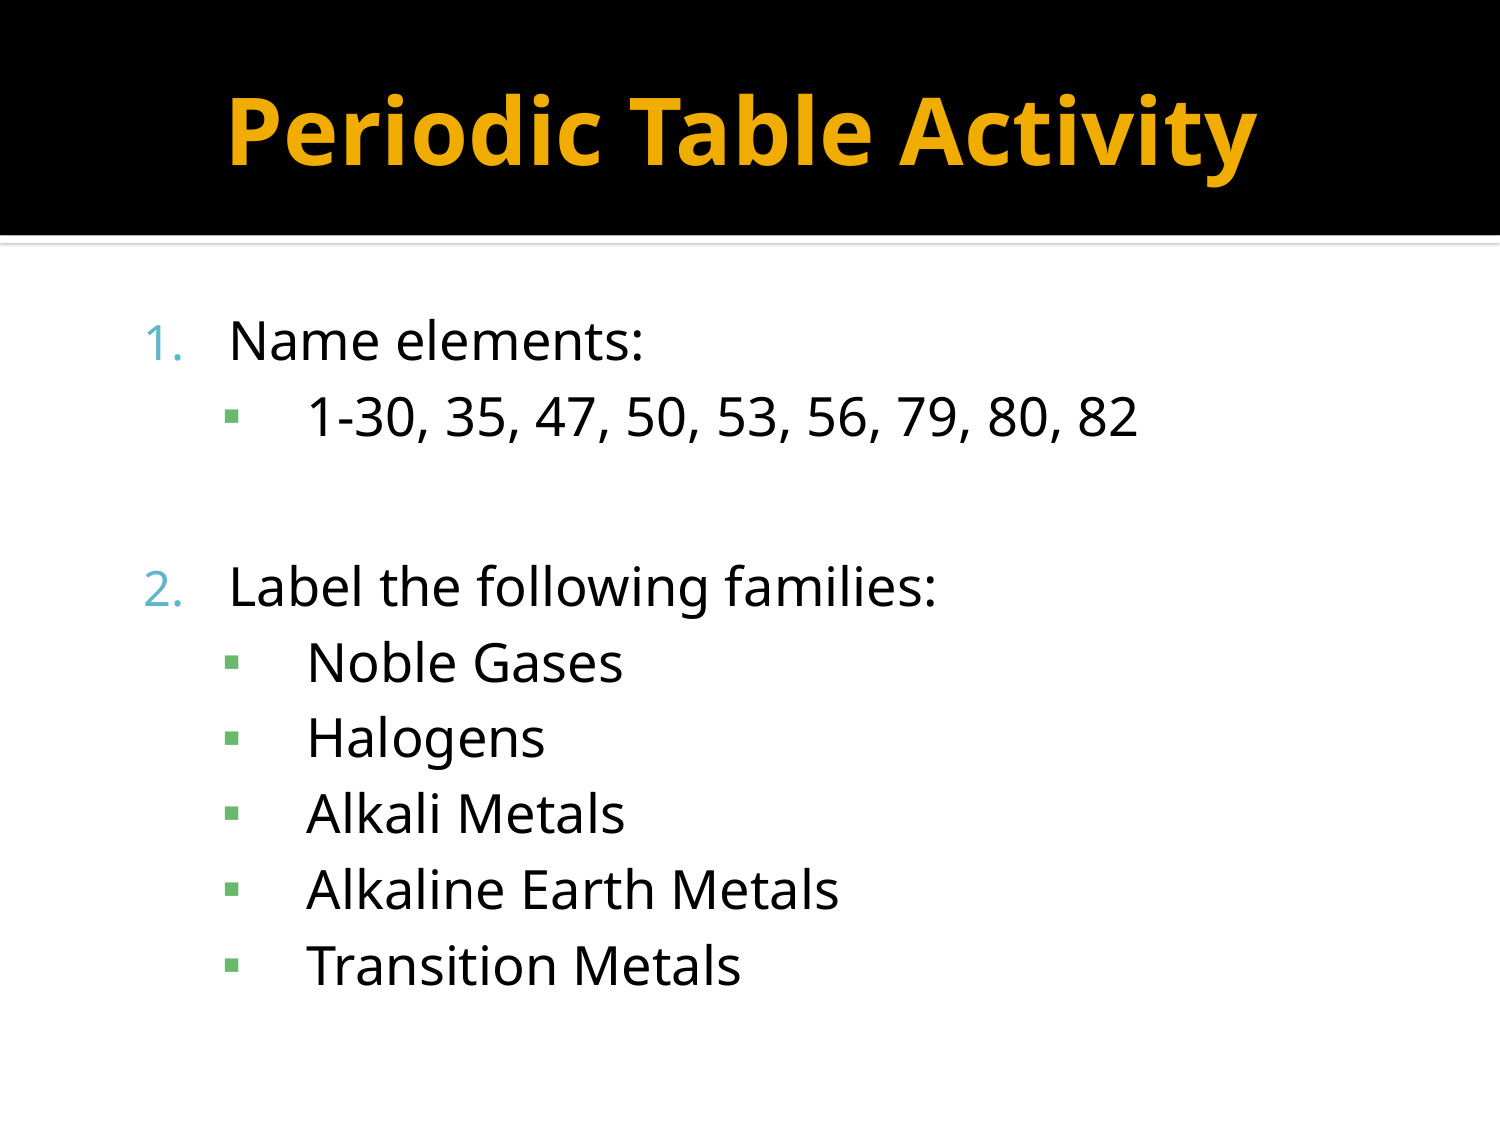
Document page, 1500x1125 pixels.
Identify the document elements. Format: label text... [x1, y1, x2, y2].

title Periodic Table Activity [75, 25, 1425, 231]
list Name elements: 1-30, 35, 47, 50, 53, 56, 79, 80, 82 Label the following families: Noble Gases Halogens Alkali Metals Alkaline Earth Metals Transition Metals [75, 291, 1425, 1050]
